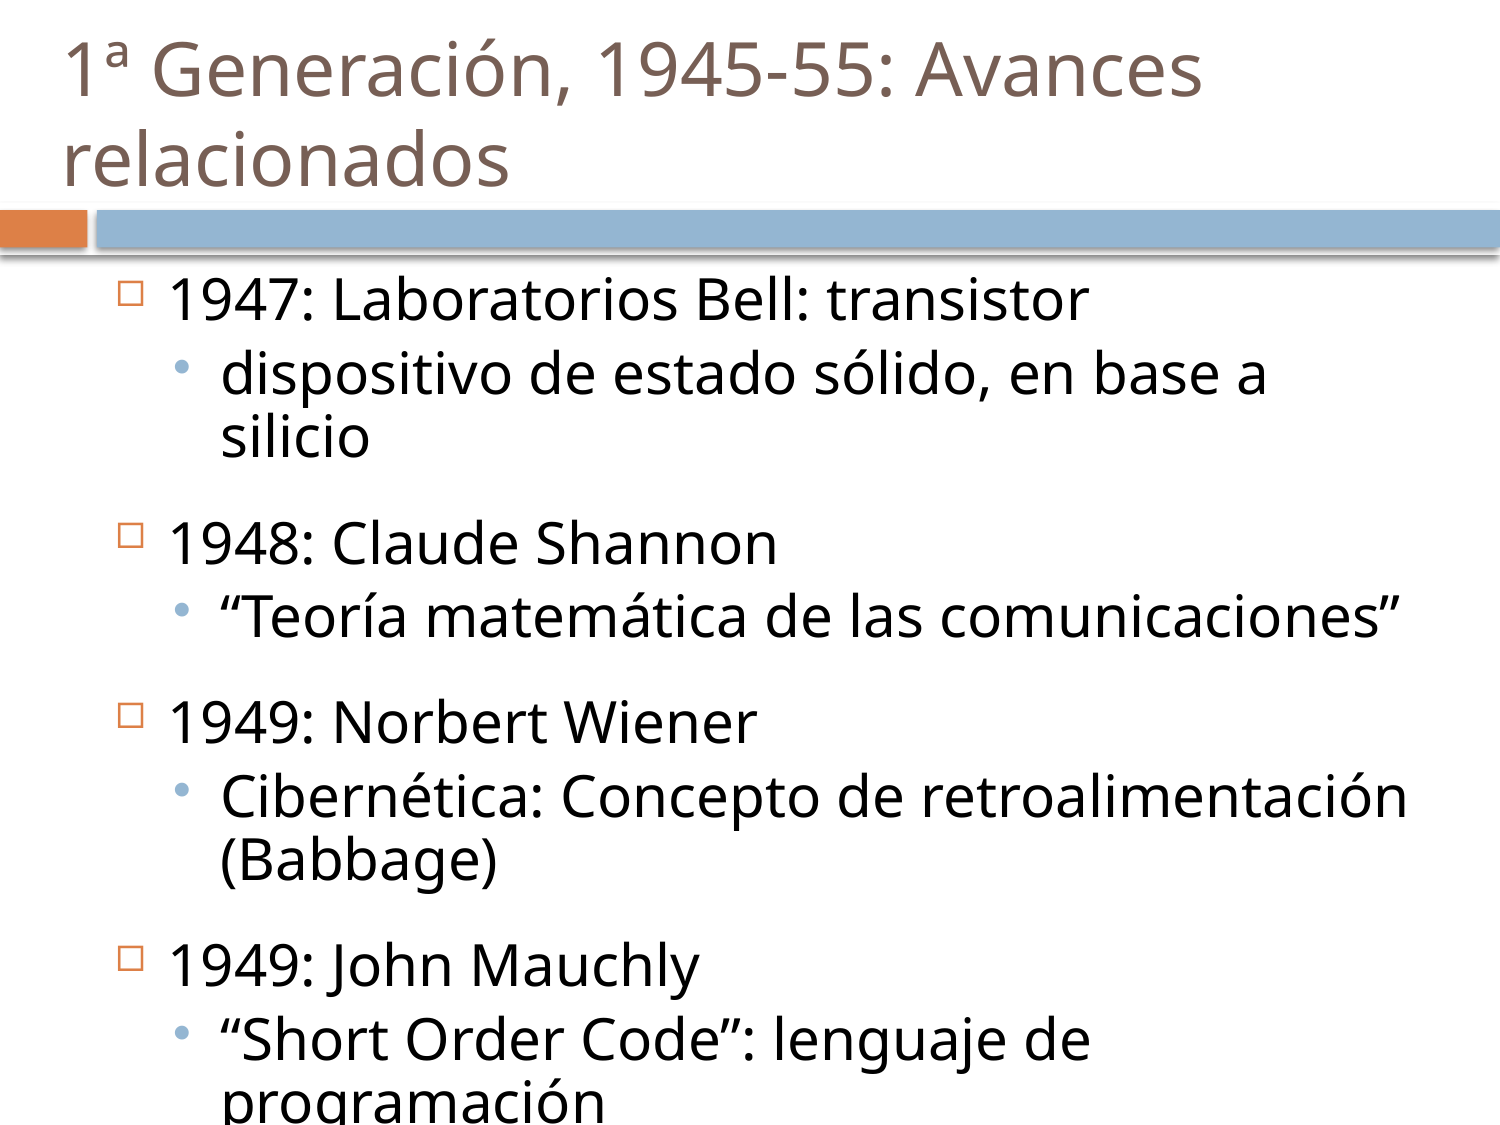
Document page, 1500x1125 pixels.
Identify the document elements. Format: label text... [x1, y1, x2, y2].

list 1947: Laboratorios Bell: transistor dispositivo de estado sólido, en base a silicio 1948: Claude Shannon “Teoría matemática de las comunicaciones” 1949: Norbert Wiener Cibernética: Concepto de retroalimentación (Babbage) 1949: John Mauchly “Short Order Code”: lenguaje de programación [100, 262, 1438, 1000]
title 1ª Generación, 1945-55: Avances relacionados [46, 42, 1472, 181]
